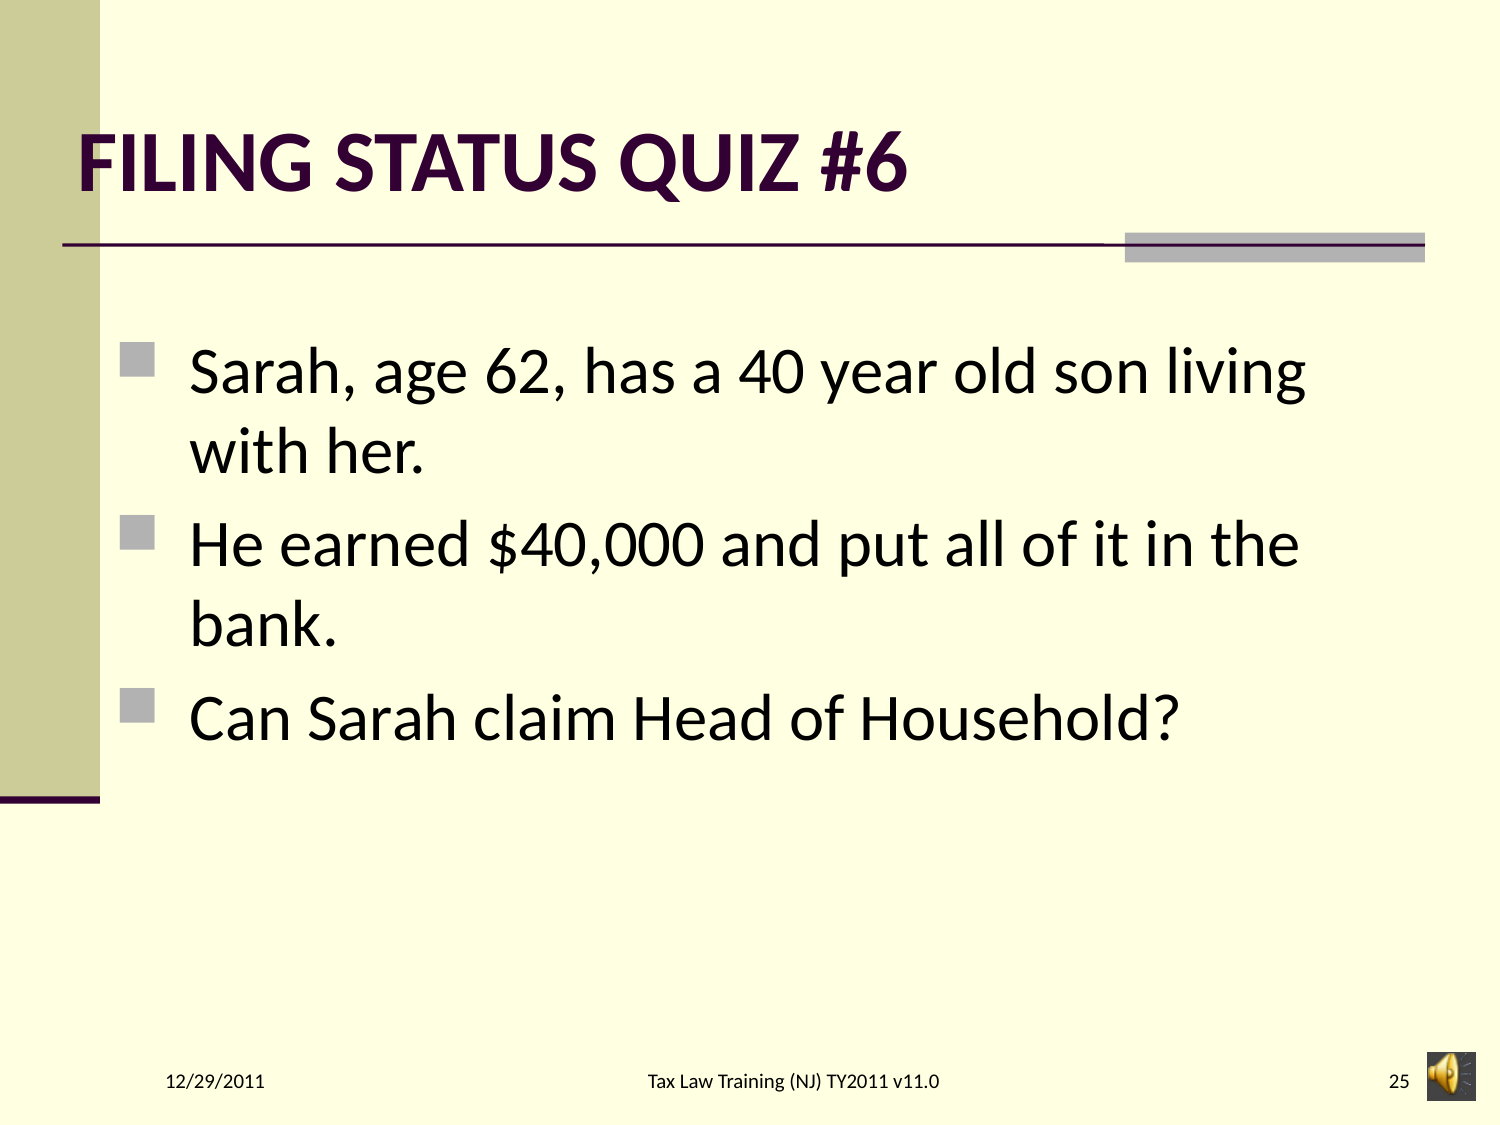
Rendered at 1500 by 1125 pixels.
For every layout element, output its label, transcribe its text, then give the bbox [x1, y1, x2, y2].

picture [1426, 1051, 1477, 1102]
list Sarah, age 62, has a 40 year old son living with her. He earned $40,000 and put all of it in the bank. Can Sarah claim Head of Household? [99, 319, 1413, 950]
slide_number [149, 1050, 476, 1101]
footer Tax Law Training (NJ) TY2011 v11.0 [549, 1049, 1038, 1101]
slide_number 25 [1112, 1049, 1426, 1101]
title FILING STATUS QUIZ #6 [62, 75, 1425, 238]
